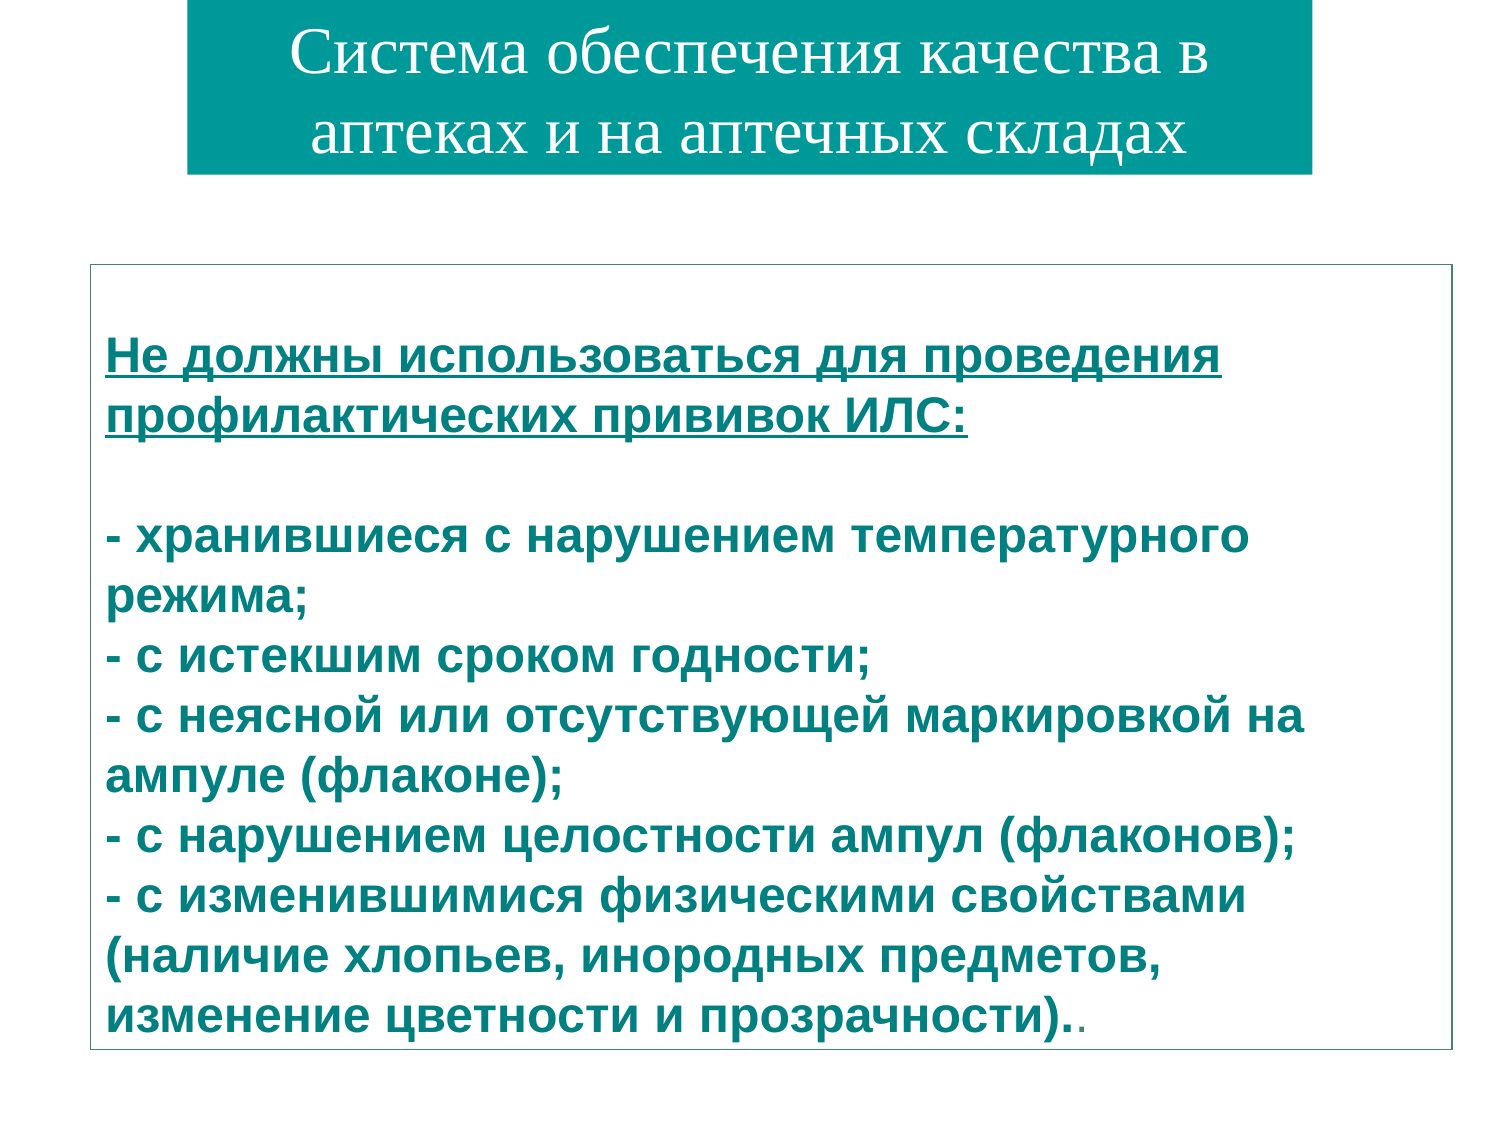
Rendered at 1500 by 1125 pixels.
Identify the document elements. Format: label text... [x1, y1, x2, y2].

text_box Не должны использоваться для проведения профилактических прививок ИЛС: - хранившиеся с нарушением температурного режима; - с истекшим сроком годности; - с неясной или отсутствующей маркировкой на ампуле (флаконе); - с нарушением целостности ампул (флаконов); - с изменившимися физическими свойствами (наличие хлопьев, инородных предметов, изменение цветности и прозрачности).. [90, 264, 1452, 1050]
text_box Система обеспечения качества в аптеках и на аптечных складах [187, 0, 1313, 175]
